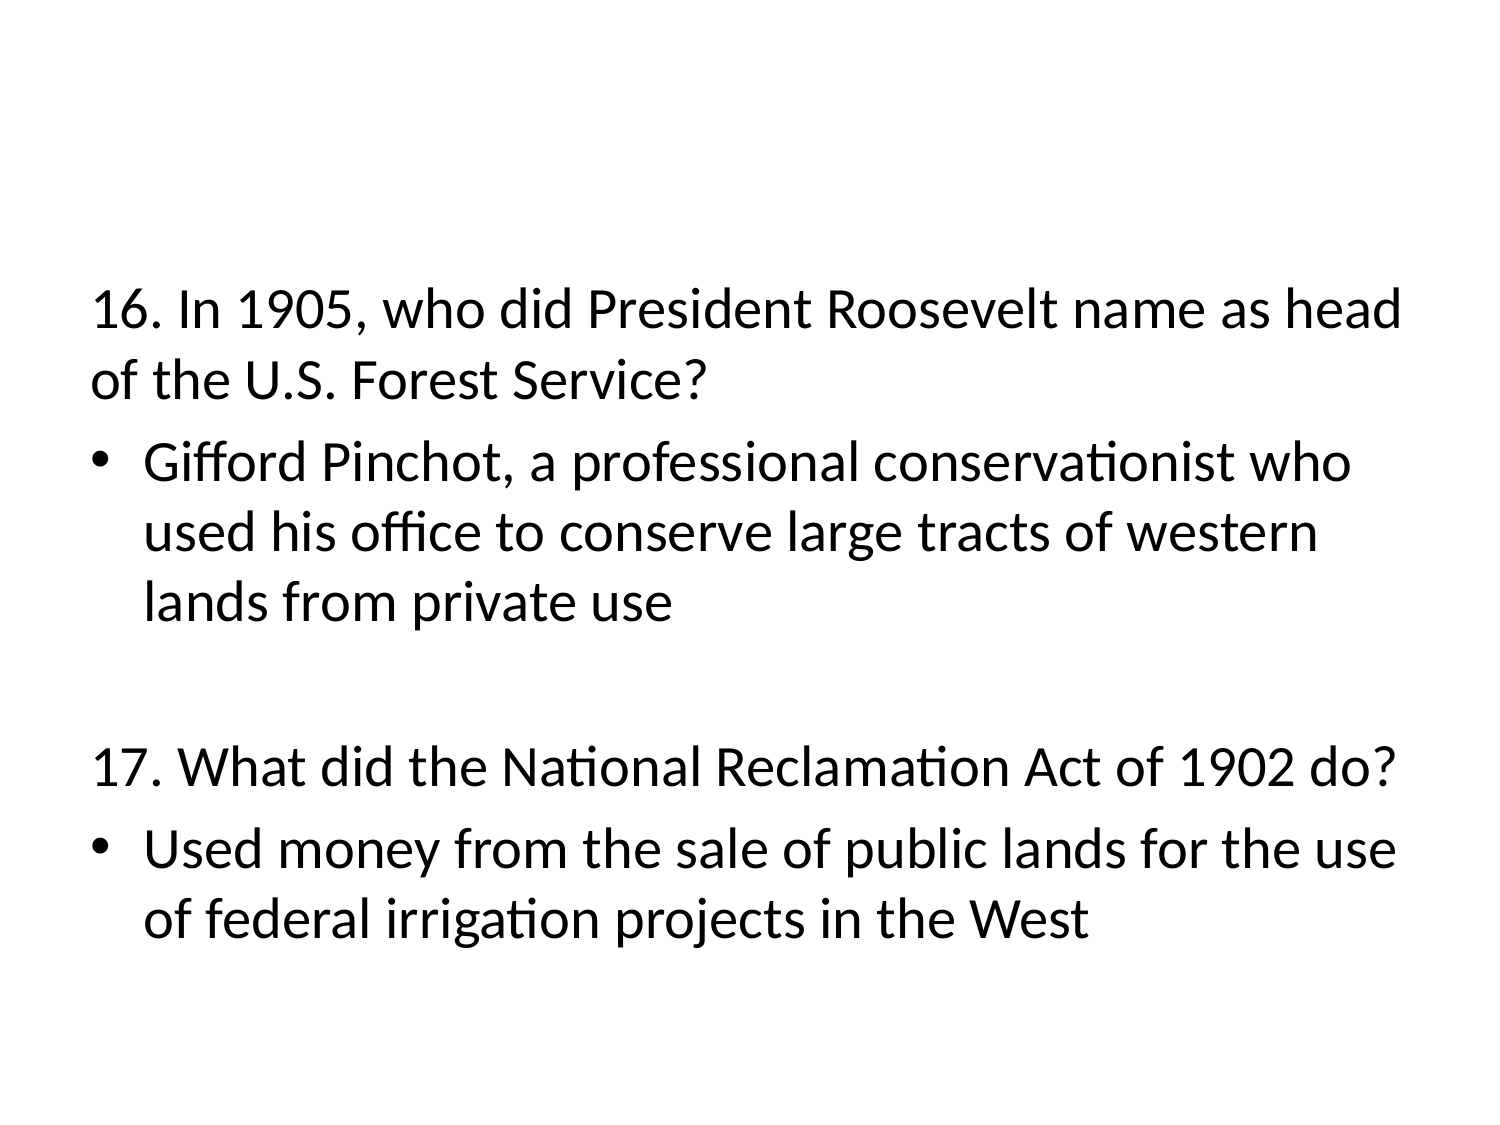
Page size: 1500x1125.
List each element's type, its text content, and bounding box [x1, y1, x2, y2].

list 16. In 1905, who did President Roosevelt name as head of the U.S. Forest Service? Gifford Pinchot, a professional conservationist who used his office to conserve large tracts of western lands from private use 17. What did the National Reclamation Act of 1902 do? Used money from the sale of public lands for the use of federal irrigation projects in the West [75, 262, 1425, 1005]
